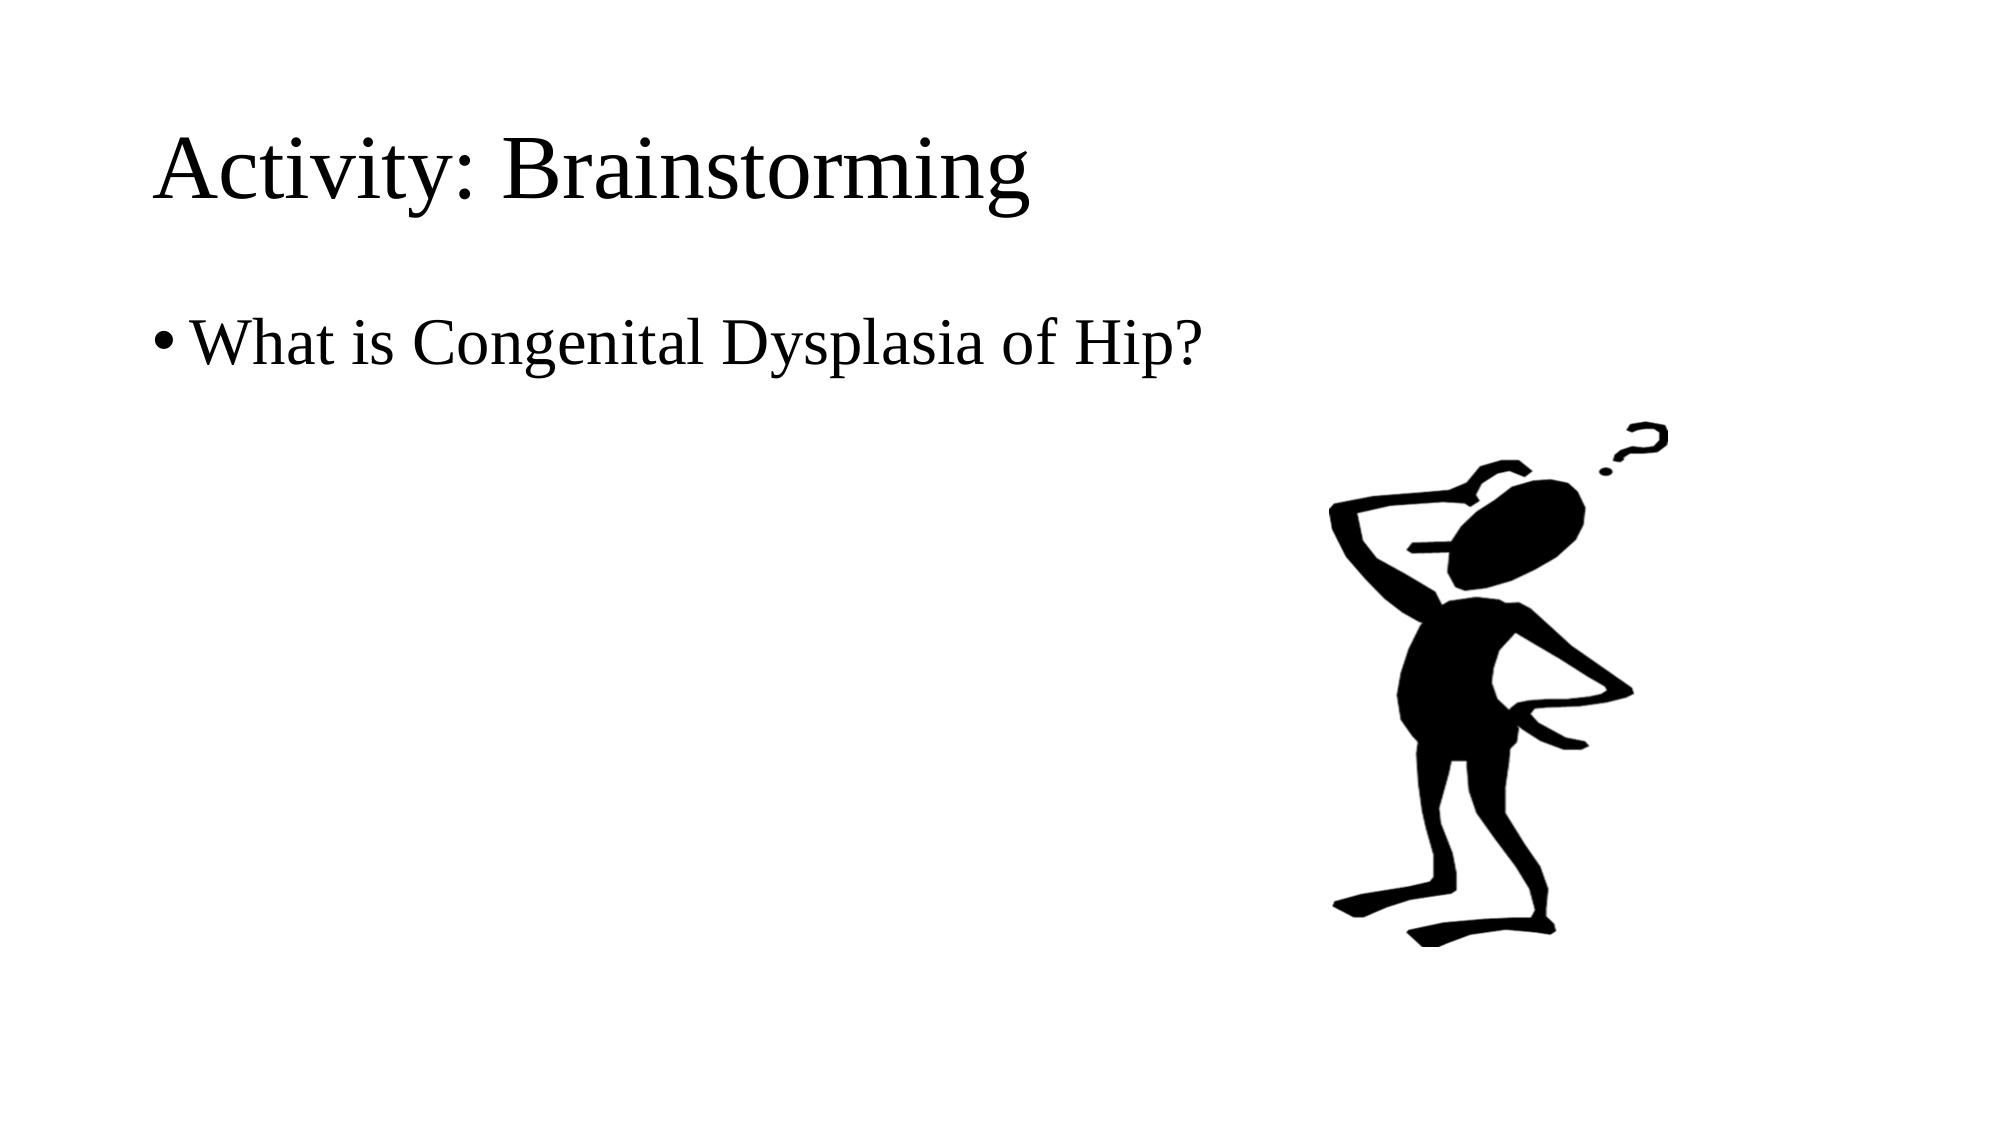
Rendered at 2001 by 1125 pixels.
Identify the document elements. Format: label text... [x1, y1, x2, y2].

list What is Congenital Dysplasia of Hip? [137, 299, 1863, 1014]
picture [1329, 421, 1668, 947]
title Activity: Brainstorming [137, 59, 1863, 278]
